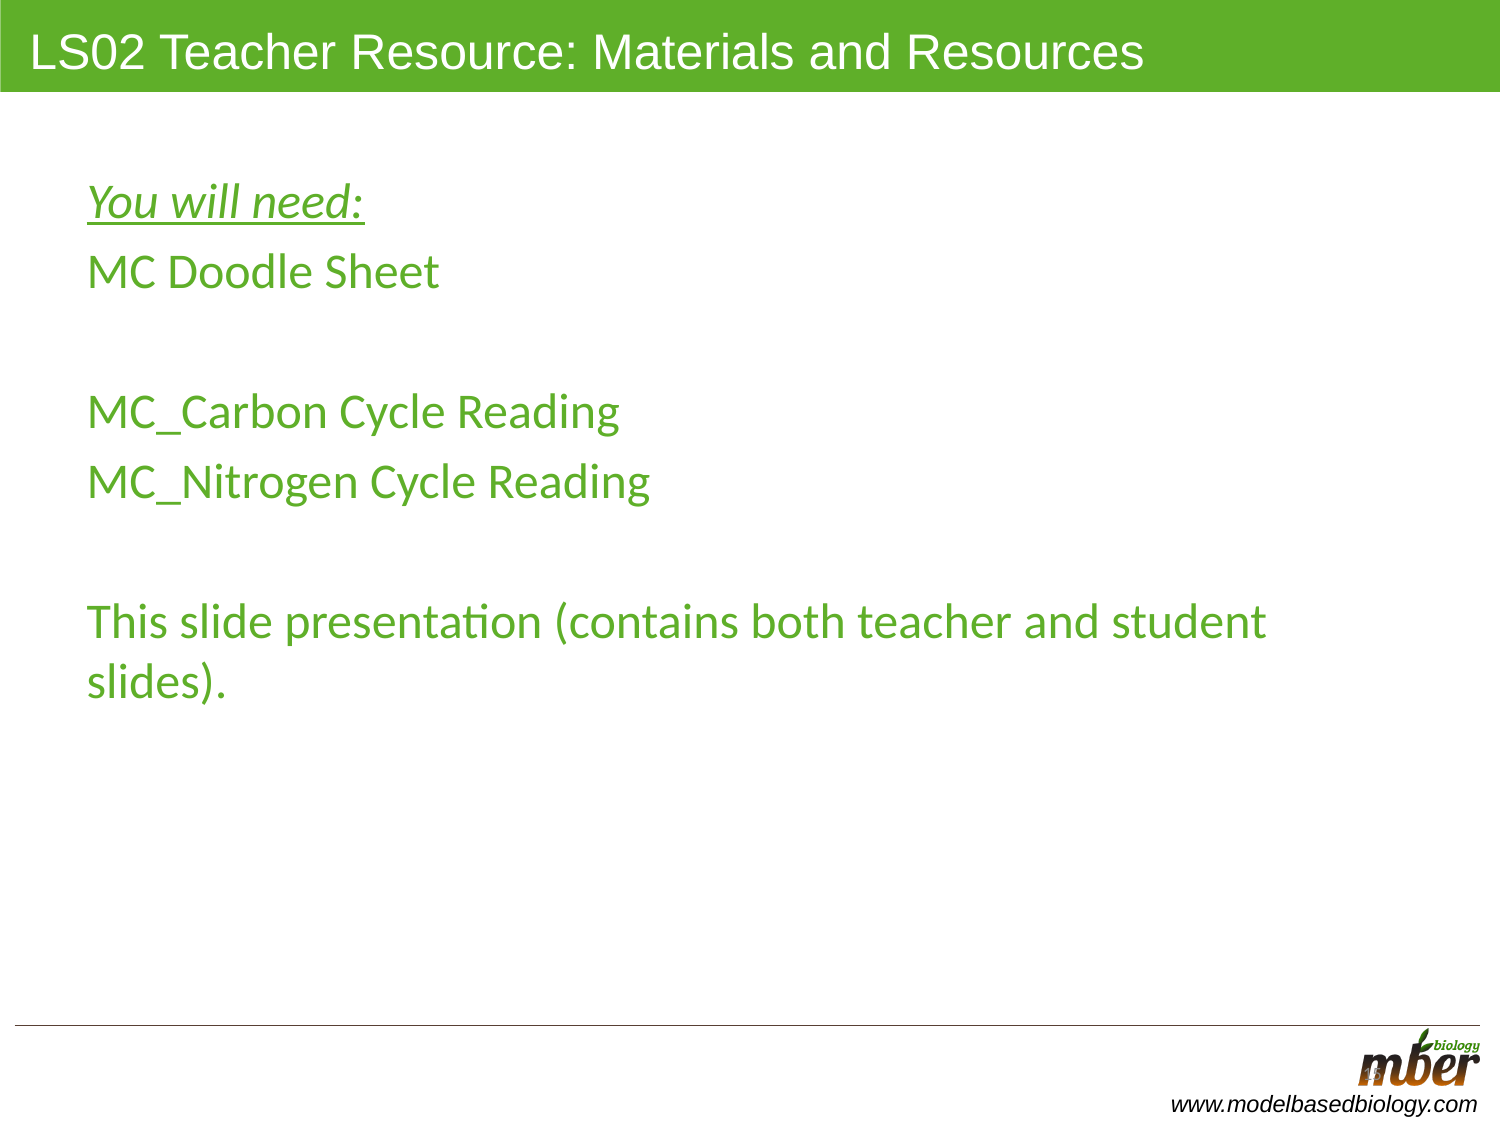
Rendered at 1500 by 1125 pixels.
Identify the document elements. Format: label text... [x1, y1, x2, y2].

slide_number 15 [1059, 1043, 1397, 1103]
picture [1397, 1028, 1480, 1086]
title LS02 Teacher Resource: Materials and Resources [14, 11, 1480, 89]
text_box You will need: MC Doodle Sheet MC_Carbon Cycle Reading MC_Nitrogen Cycle Reading This slide presentation (contains both teacher and student slides). [71, 161, 1422, 1043]
